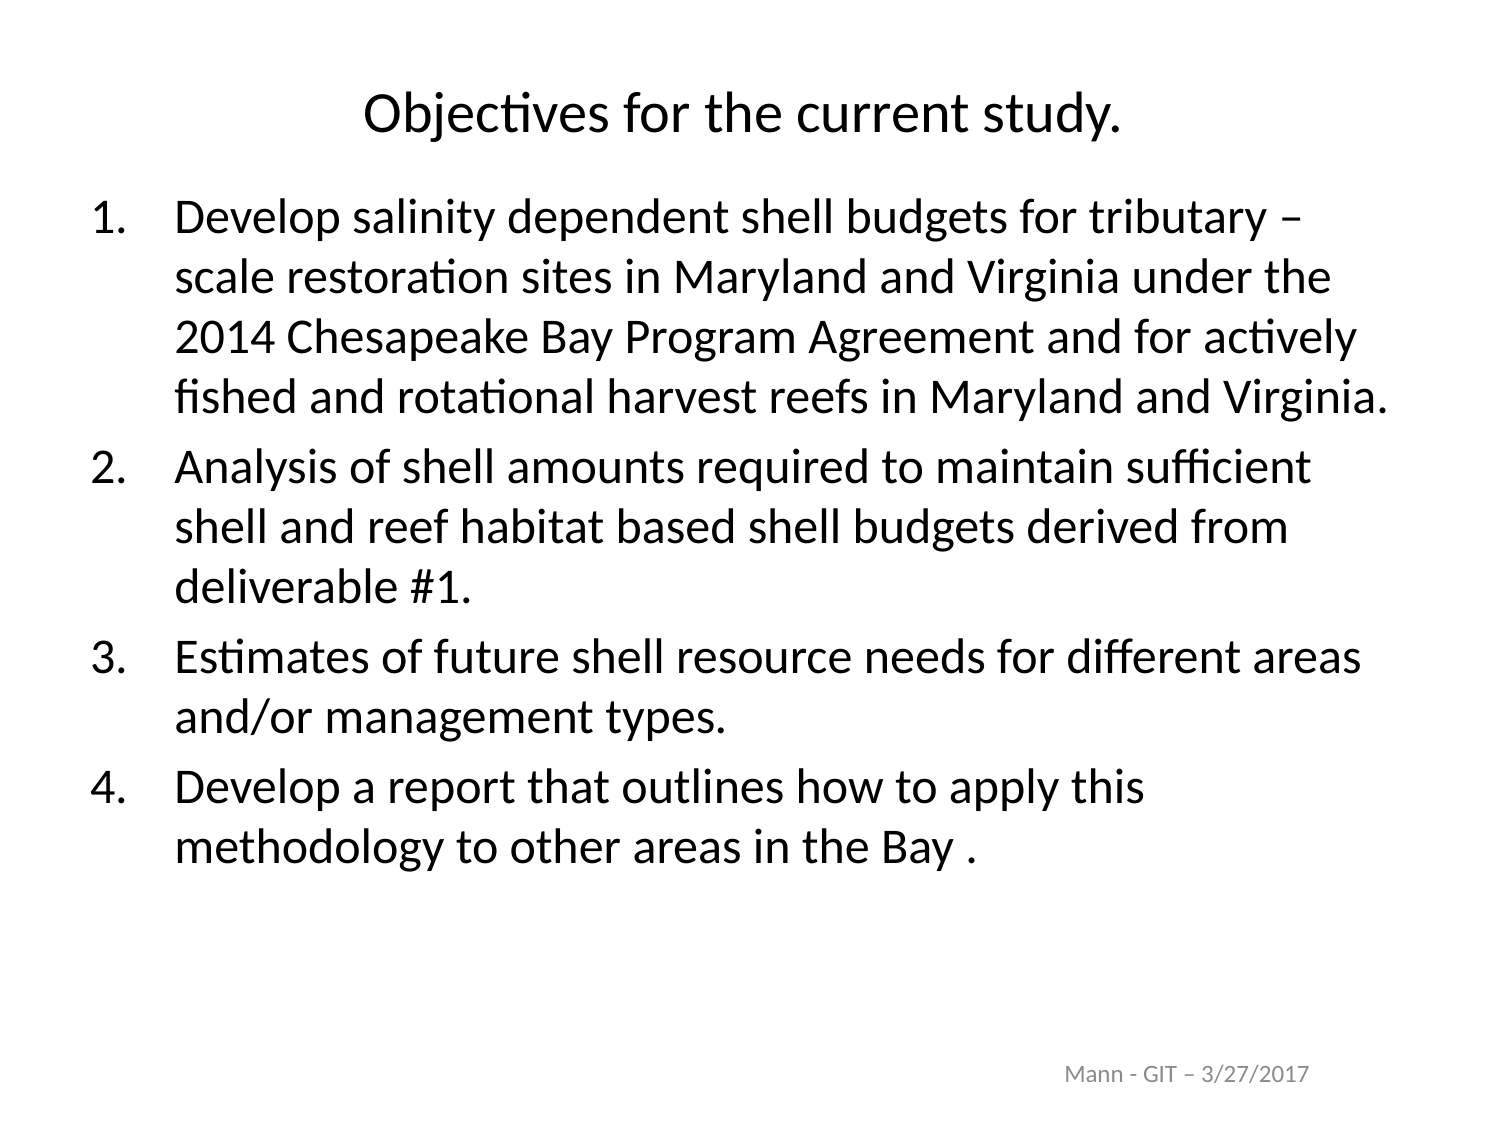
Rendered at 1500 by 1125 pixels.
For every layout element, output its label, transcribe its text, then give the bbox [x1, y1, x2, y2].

list Develop salinity dependent shell budgets for tributary – scale restoration sites in Maryland and Virginia under the 2014 Chesapeake Bay Program Agreement and for actively fished and rotational harvest reefs in Maryland and Virginia. Analysis of shell amounts required to maintain sufficient shell and reef habitat based shell budgets derived from deliverable #1. Estimates of future shell resource needs for different areas and/or management types. Develop a report that outlines how to apply this methodology to other areas in the Bay . [75, 176, 1425, 996]
title Objectives for the current study. [75, 45, 1425, 173]
footer Mann - GIT – 3/27/2017 [950, 1042, 1425, 1103]
